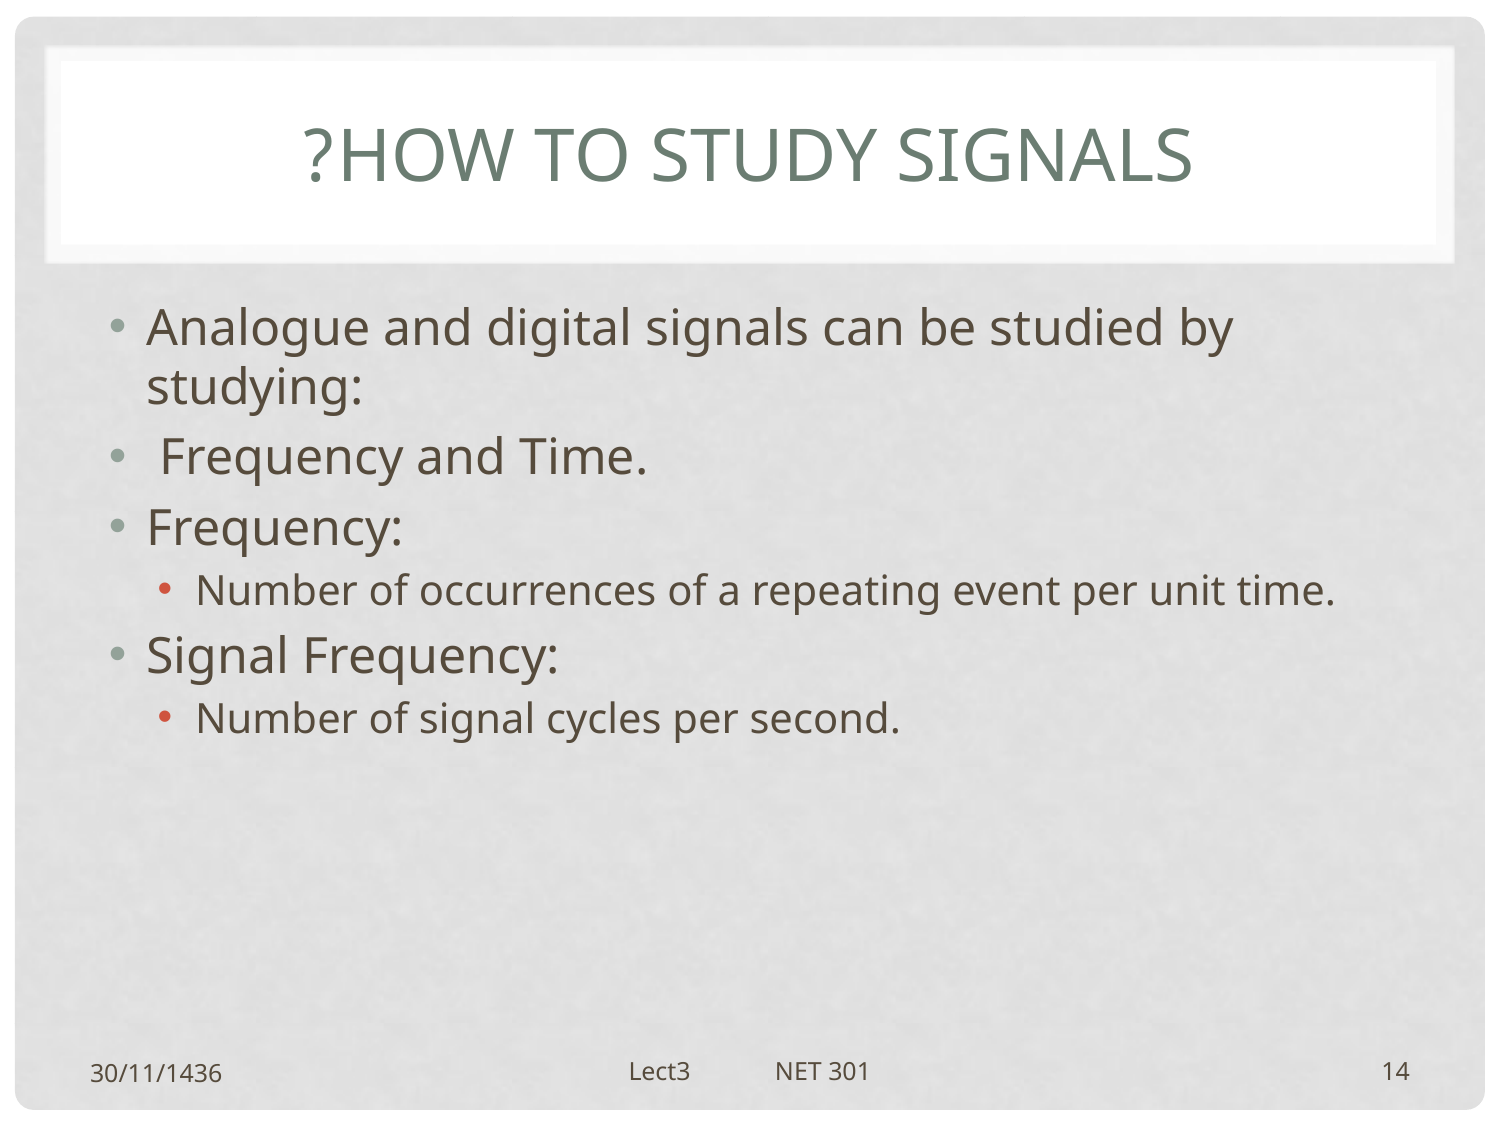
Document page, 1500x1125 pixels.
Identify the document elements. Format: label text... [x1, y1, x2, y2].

footer Lect3 NET 301 [512, 1042, 988, 1103]
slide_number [75, 1042, 425, 1103]
slide_number 14 [1074, 1042, 1425, 1103]
list Analogue and digital signals can be studied by studying: Frequency and Time. Frequency: Number of occurrences of a repeating event per unit time. Signal Frequency: Number of signal cycles per second. [75, 287, 1425, 1005]
title How to study signals? [69, 66, 1425, 238]
